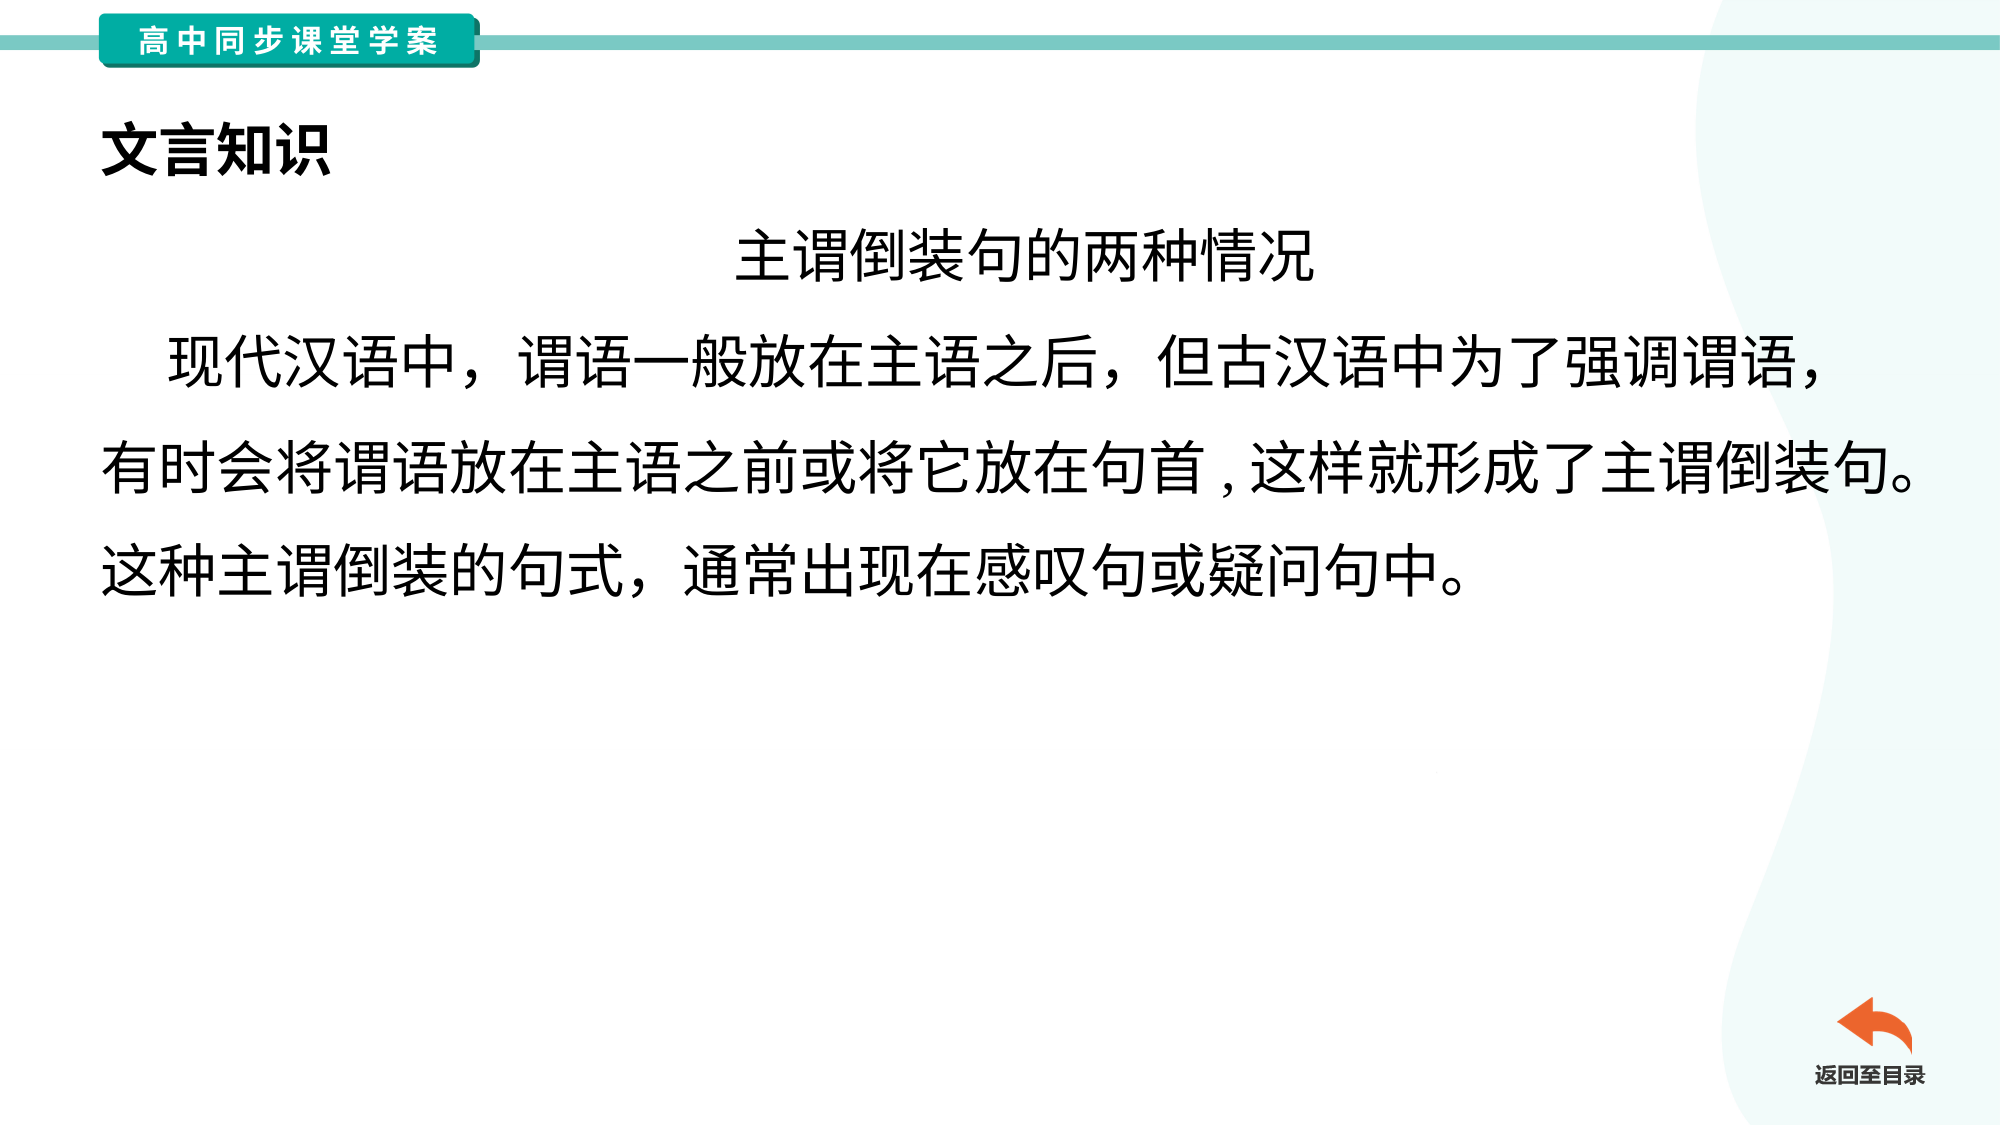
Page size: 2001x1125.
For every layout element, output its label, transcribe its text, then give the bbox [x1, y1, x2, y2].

picture [0, 0, 2000, 1125]
text_box 文言知识 主谓倒装句的两种情况 现代汉语中，谓语一般放在主语之后，但古汉语中为了强调谓语， 有时会将谓语放在主语之前或将它放在句首,这样就形成了主谓倒装句。 这种主谓倒装的句式，通常出现在感叹句或疑问句中。 [100, 76, 1899, 593]
